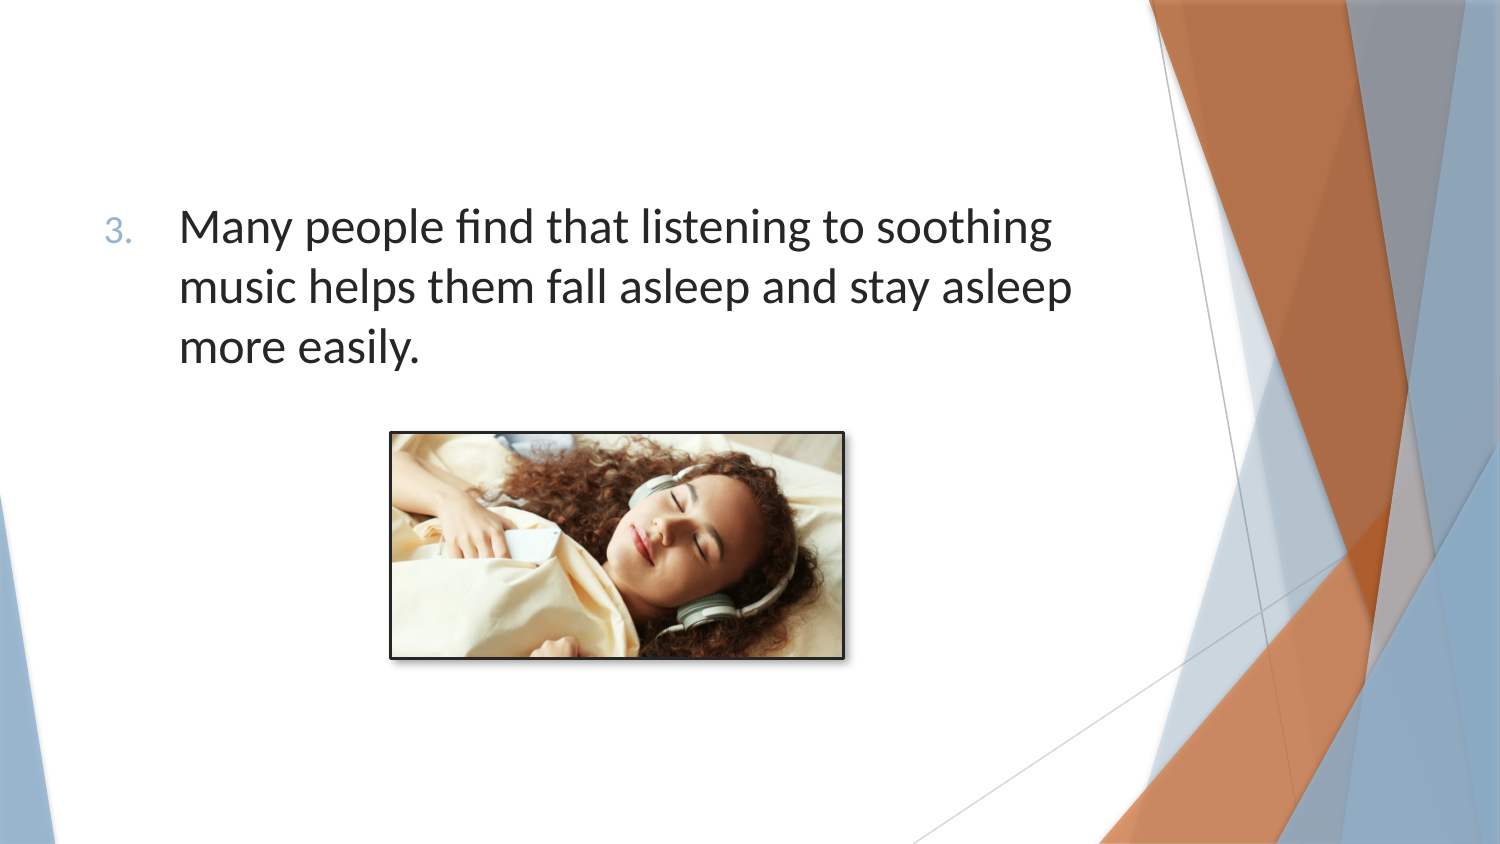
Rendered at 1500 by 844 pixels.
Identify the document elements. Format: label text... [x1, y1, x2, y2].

picture [391, 433, 843, 658]
list Many people find that listening to soothing music helps them fall asleep and stay asleep more easily. [88, 185, 1147, 410]
